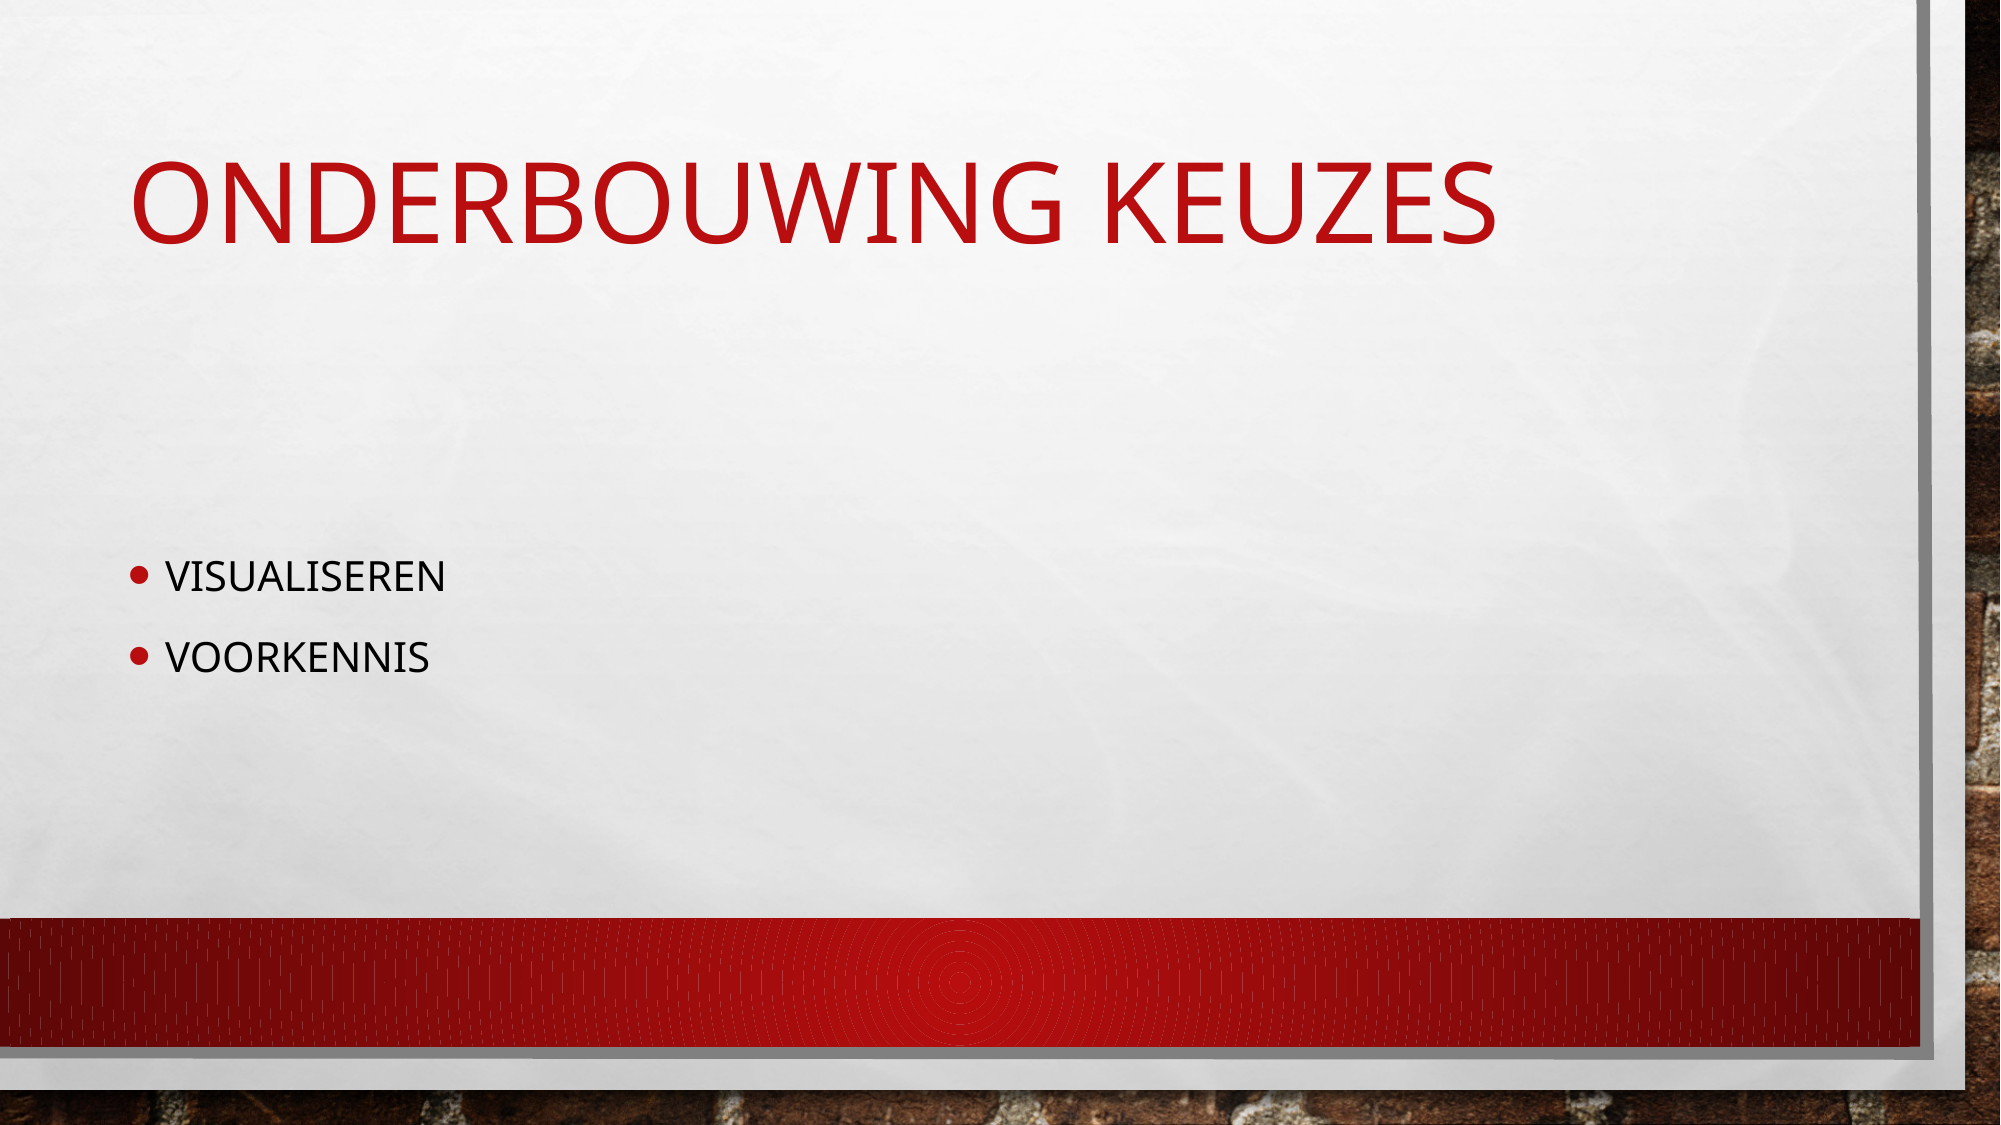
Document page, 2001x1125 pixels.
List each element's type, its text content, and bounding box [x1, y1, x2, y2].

title Onderbouwing keuzes [112, 112, 1818, 302]
picture [0, 0, 2000, 1125]
list Visualiseren Voorkennis [112, 338, 1818, 882]
